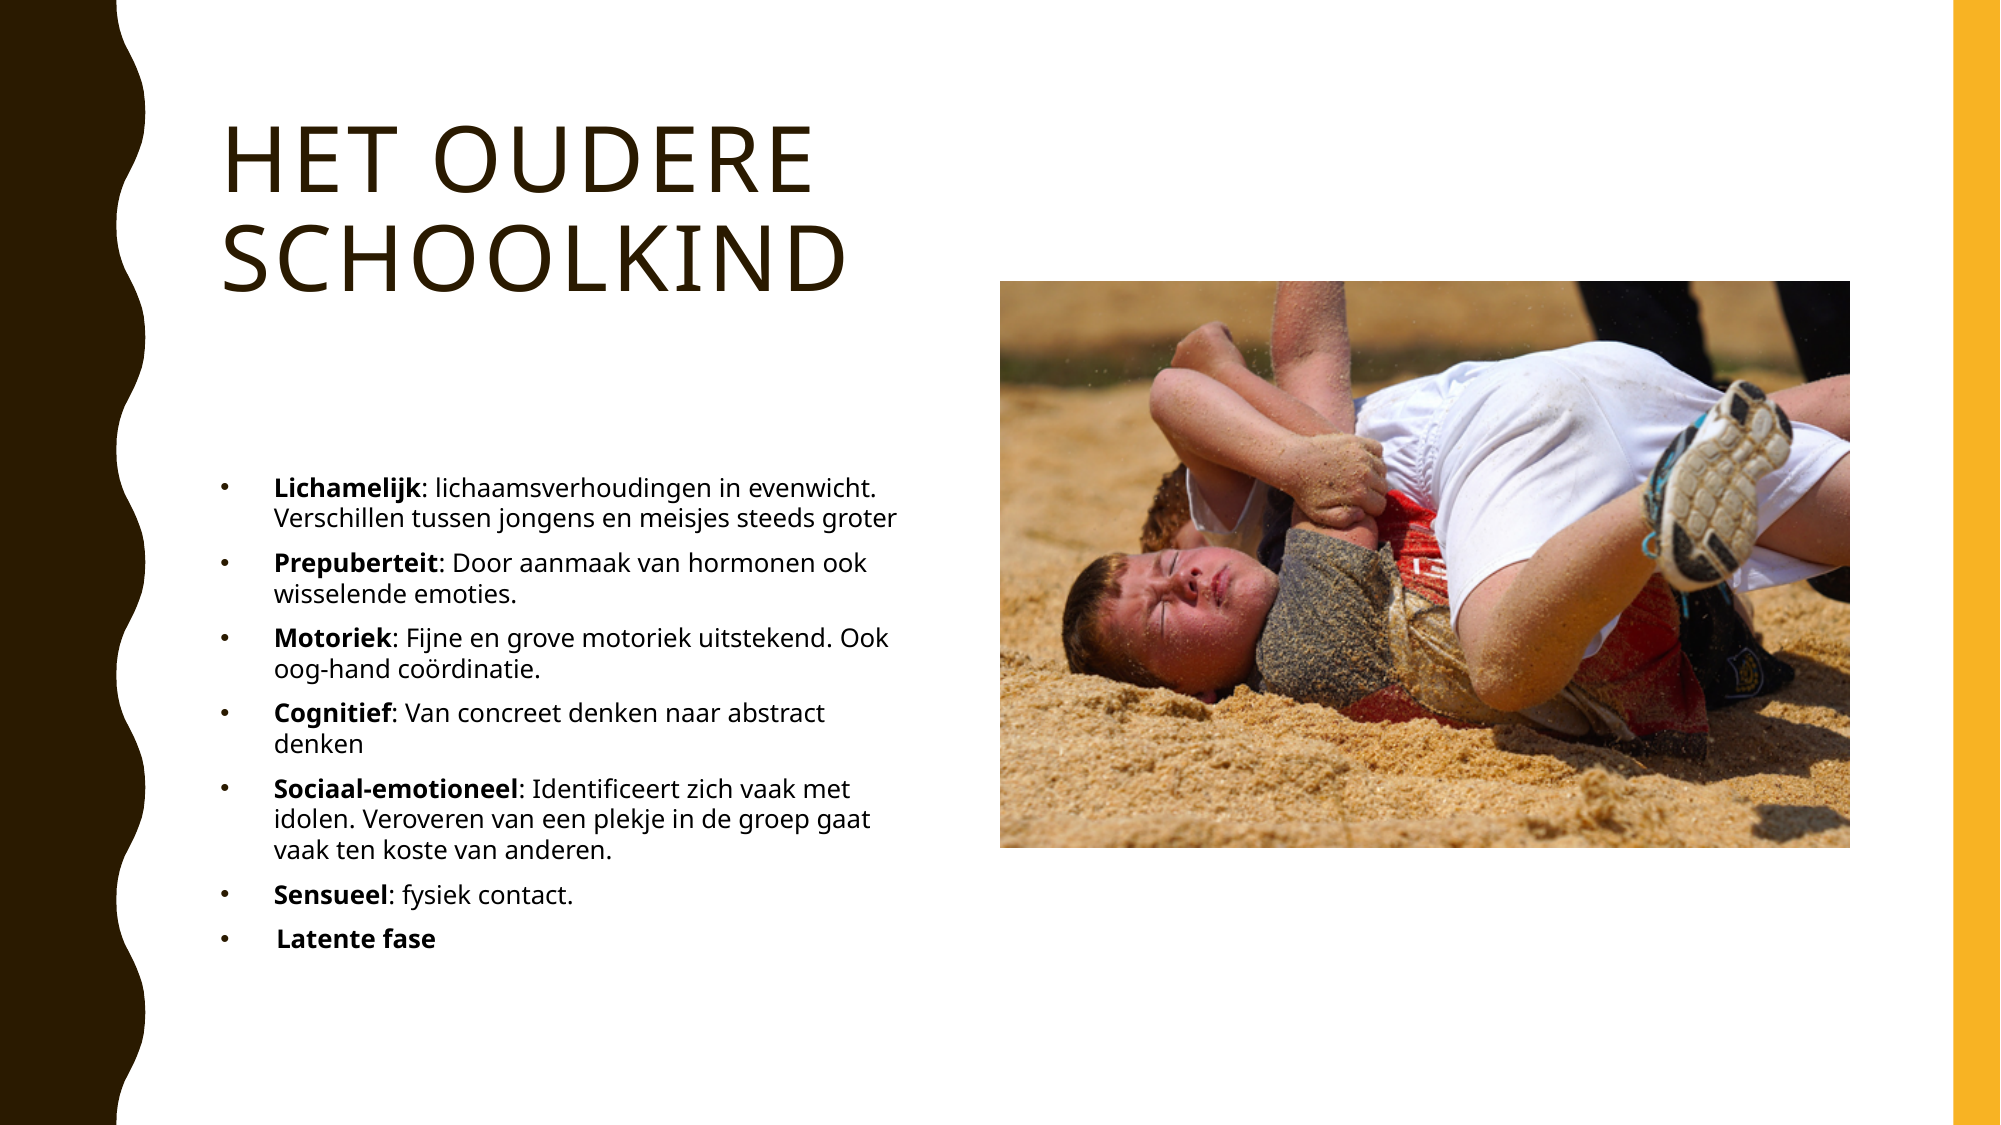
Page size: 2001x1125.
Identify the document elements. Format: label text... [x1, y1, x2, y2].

picture [1000, 281, 1850, 849]
title Het oudere schoolkind [205, 105, 921, 323]
list Lichamelijk: lichaamsverhoudingen in evenwicht. Verschillen tussen jongens en meisjes steeds groter Prepuberteit: Door aanmaak van hormonen ook wisselende emoties. Motoriek: Fijne en grove motoriek uitstekend. Ook oog-hand coördinatie. Cognitief: Van concreet denken naar abstract denken Sociaal-emotioneel: Identificeert zich vaak met idolen. Veroveren van een plekje in de groep gaat vaak ten koste van anderen. Sensueel: fysiek contact. Latente fase [205, 375, 922, 965]
